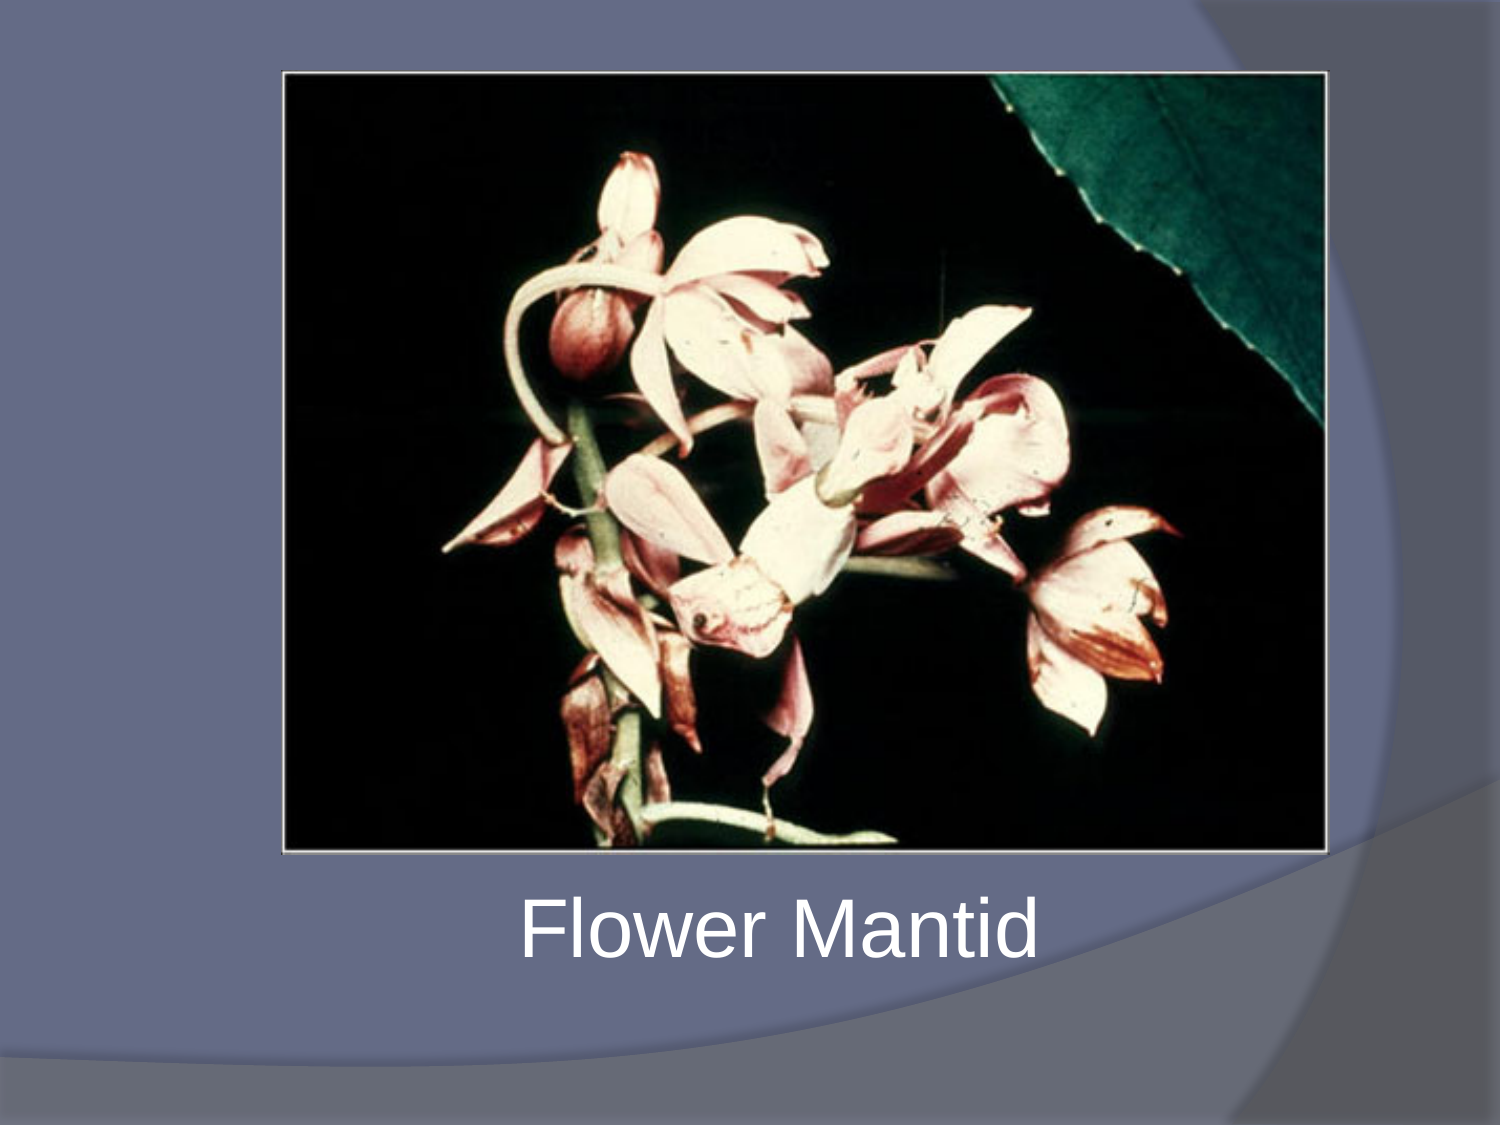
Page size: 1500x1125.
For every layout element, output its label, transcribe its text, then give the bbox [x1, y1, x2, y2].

picture [280, 70, 1331, 855]
text_box Flower Mantid [152, 867, 1407, 982]
